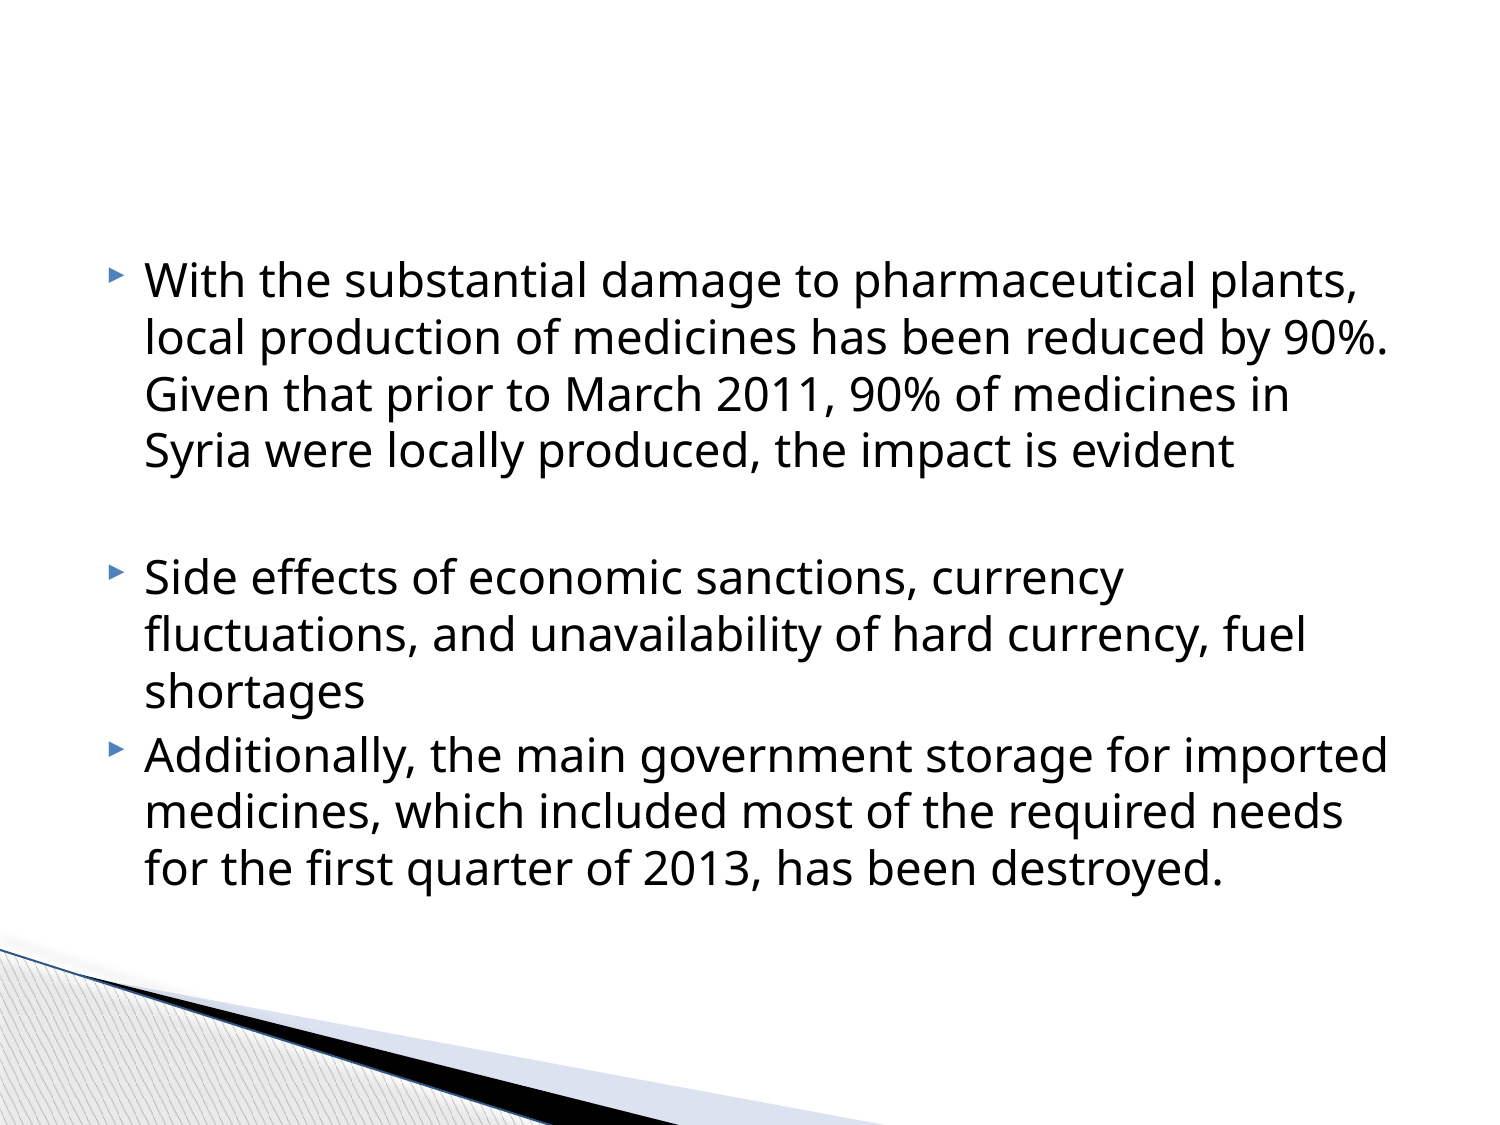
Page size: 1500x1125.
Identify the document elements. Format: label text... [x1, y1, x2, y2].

list With the substantial damage to pharmaceutical plants, local production of medicines has been reduced by 90%. Given that prior to March 2011, 90% of medicines in Syria were locally produced, the impact is evident Side effects of economic sanctions, currency fluctuations, and unavailability of hard currency, fuel shortages Additionally, the main government storage for imported medicines, which included most of the required needs for the first quarter of 2013, has been destroyed. [75, 243, 1425, 986]
